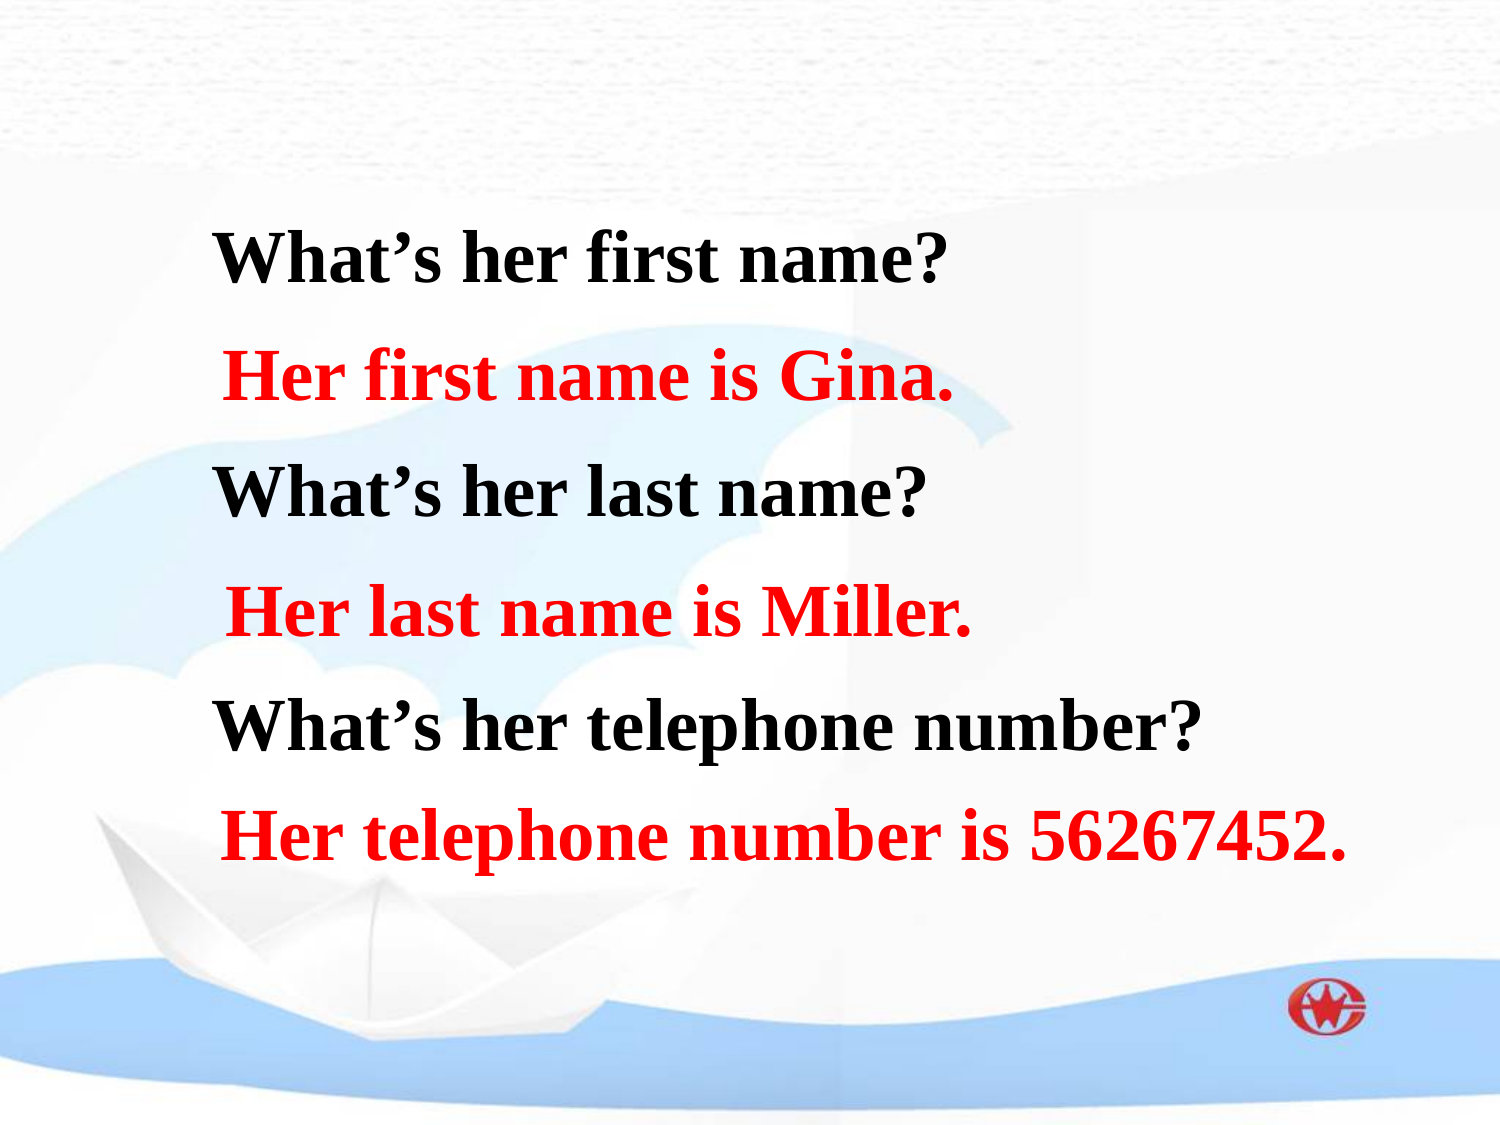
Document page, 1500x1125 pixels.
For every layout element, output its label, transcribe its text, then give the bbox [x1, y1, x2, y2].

text_box What’s her first name? What’s her last name? What’s her telephone number? [196, 172, 1221, 773]
text_box Her first name is Gina. [207, 290, 972, 423]
picture [0, 0, 1500, 1125]
text_box Her last name is Miller. [211, 527, 989, 659]
text_box Her telephone number is 56267452. [205, 751, 1364, 884]
